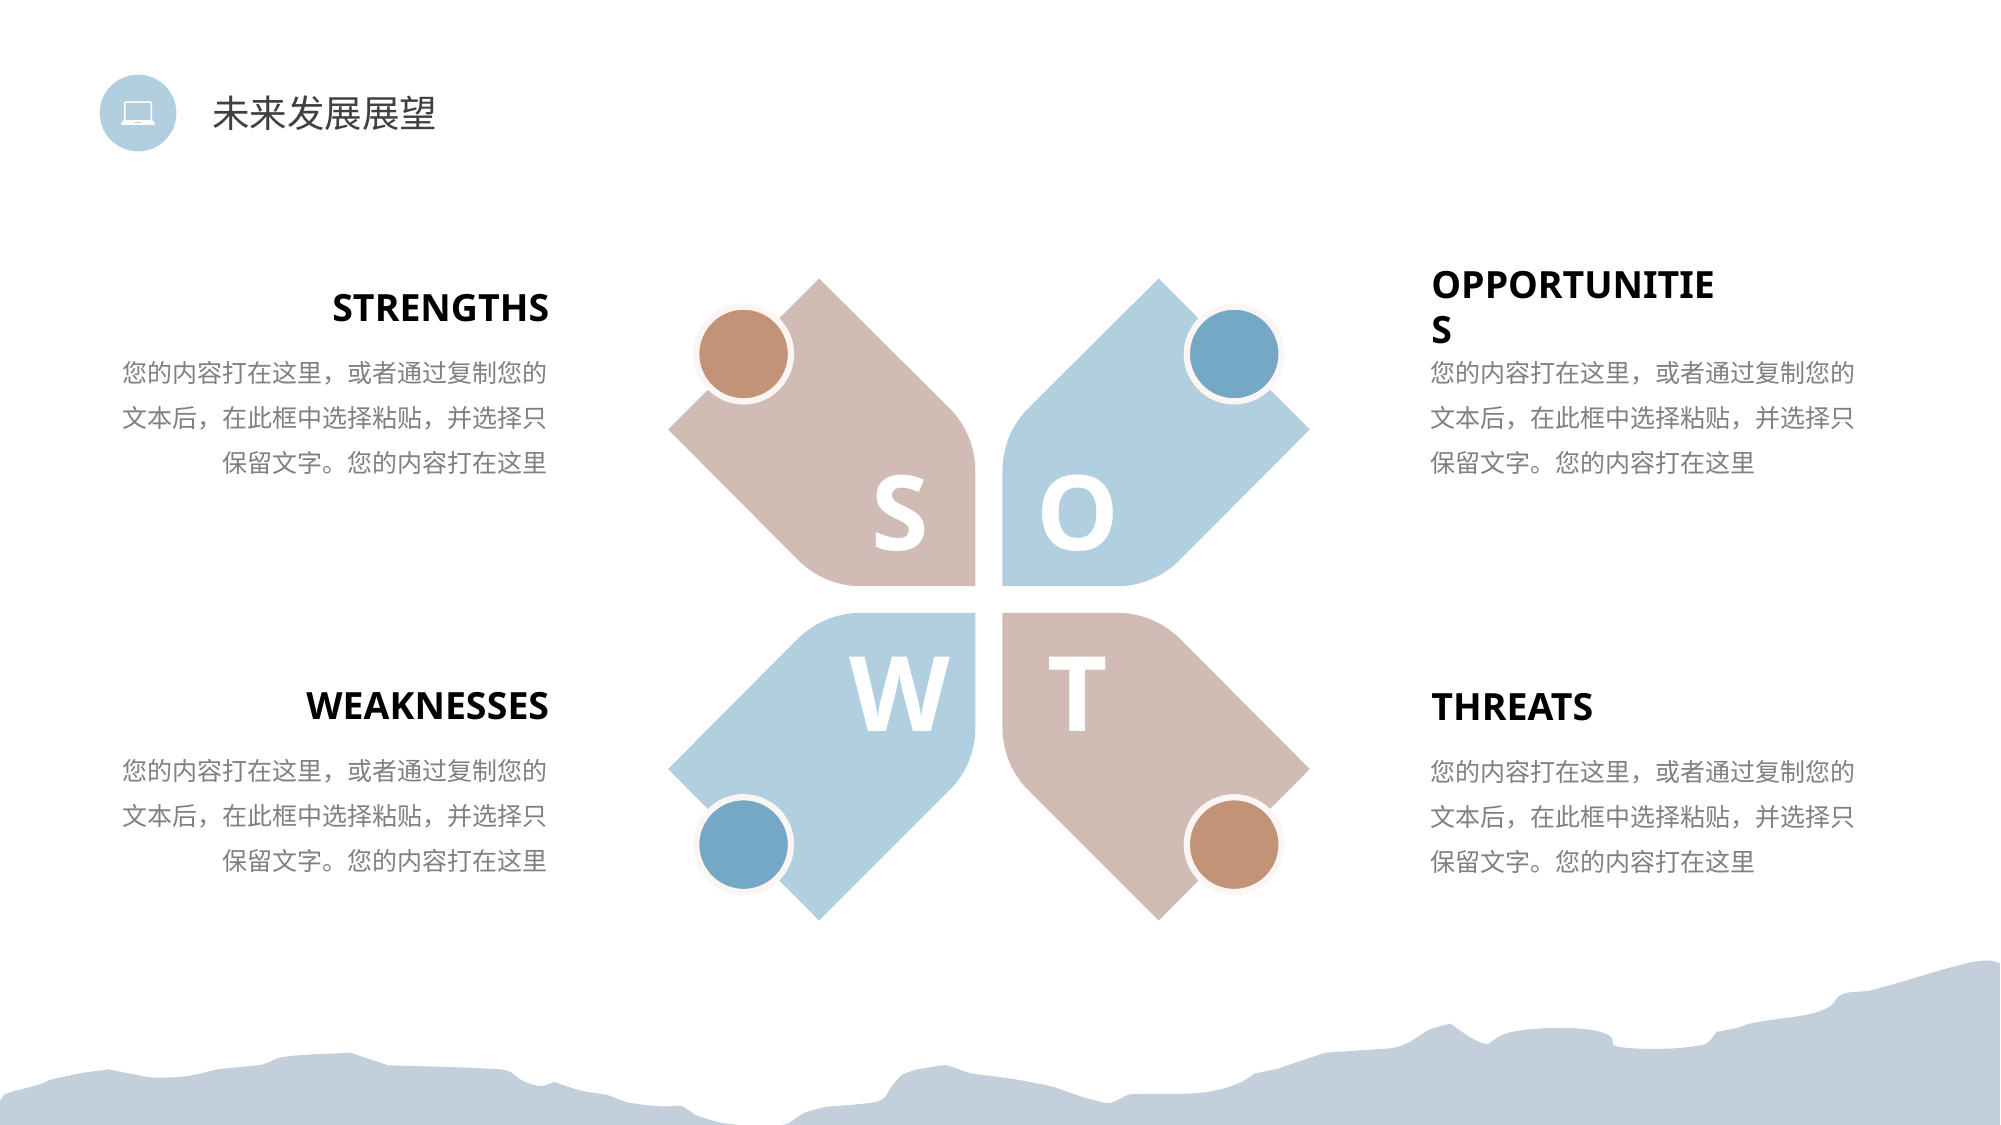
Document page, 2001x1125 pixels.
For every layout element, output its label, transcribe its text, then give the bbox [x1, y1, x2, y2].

text_box 您的内容打在这里，或者通过复制您的文本后，在此框中选择粘贴，并选择只保留文字。您的内容打在这里 [1430, 742, 1857, 877]
text_box 未来发展展望 [197, 82, 582, 143]
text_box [99, 74, 177, 152]
text_box 您的内容打在这里，或者通过复制您的文本后，在此框中选择粘贴，并选择只保留文字。您的内容打在这里 [120, 740, 548, 876]
text_box STRENGTHS [234, 285, 565, 329]
text_box OPPORTUNITIES [1416, 287, 1747, 369]
text_box [782, 959, 2000, 1125]
text_box 您的内容打在这里，或者通过复制您的文本后，在此框中选择粘贴，并选择只保留文字。您的内容打在这里 [120, 342, 548, 478]
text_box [667, 278, 1310, 921]
text_box WEAKNESSES [234, 683, 565, 727]
text_box [0, 1051, 739, 1125]
text_box 您的内容打在这里，或者通过复制您的文本后，在此框中选择粘贴，并选择只保留文字。您的内容打在这里 [1430, 342, 1857, 478]
text_box THREATS [1416, 684, 1747, 728]
